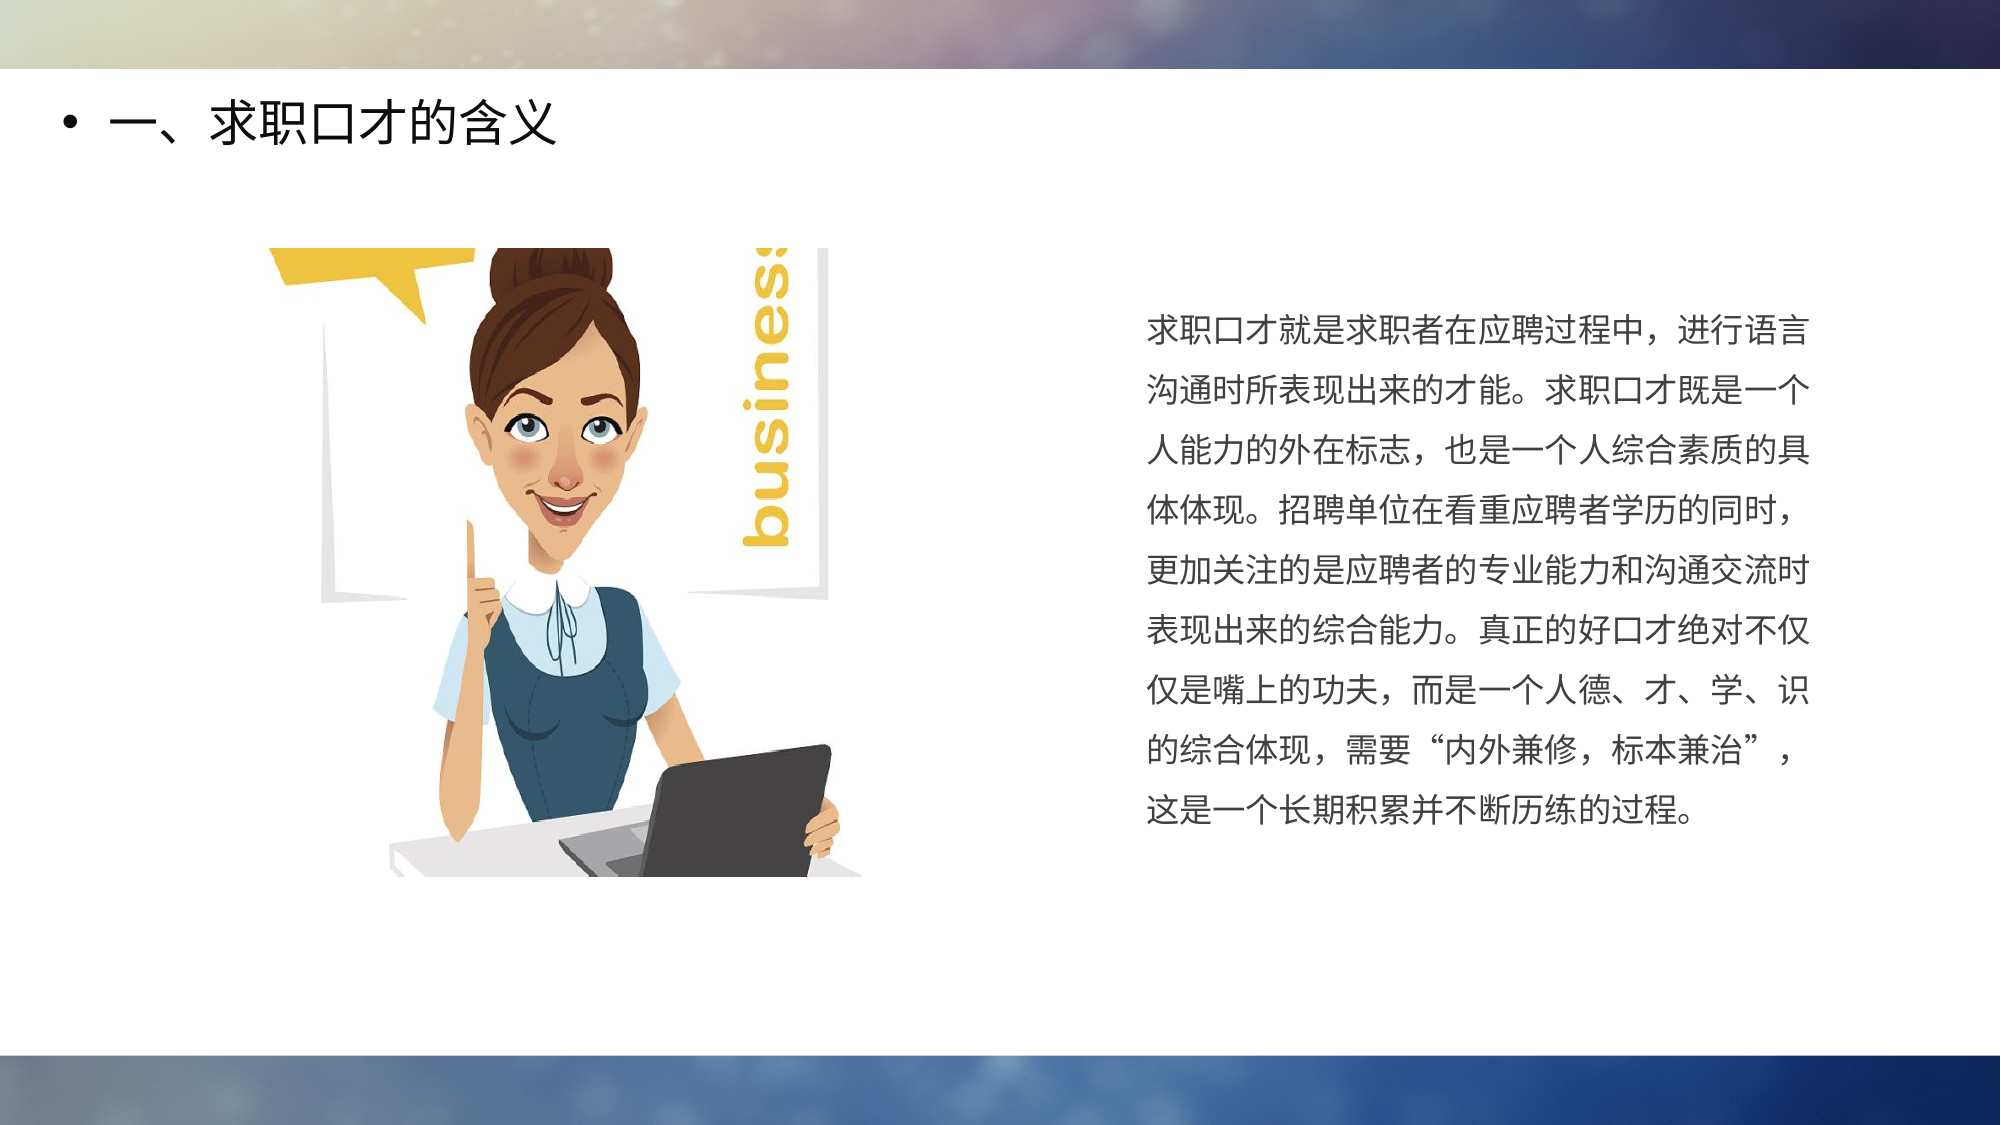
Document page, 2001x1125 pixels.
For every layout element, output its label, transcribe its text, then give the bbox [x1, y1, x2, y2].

text_box 求职口才就是求职者在应聘过程中，进行语言沟通时所表现出来的才能。求职口才既是一个人能力的外在标志，也是一个人综合素质的具体体现。招聘单位在看重应聘者学历的同时，更加关注的是应聘者的专业能力和沟通交流时表现出来的综合能力。真正的好口才绝对不仅仅是嘴上的功夫，而是一个人德、才、学、识的综合体现，需要“内外兼修，标本兼治”，这是一个长期积累并不断历练的过程。 [1131, 282, 1858, 836]
picture [0, 1056, 2000, 1125]
picture [141, 248, 1030, 877]
text_box 一、求职口才的含义 [46, 84, 715, 160]
picture [0, 0, 2000, 69]
